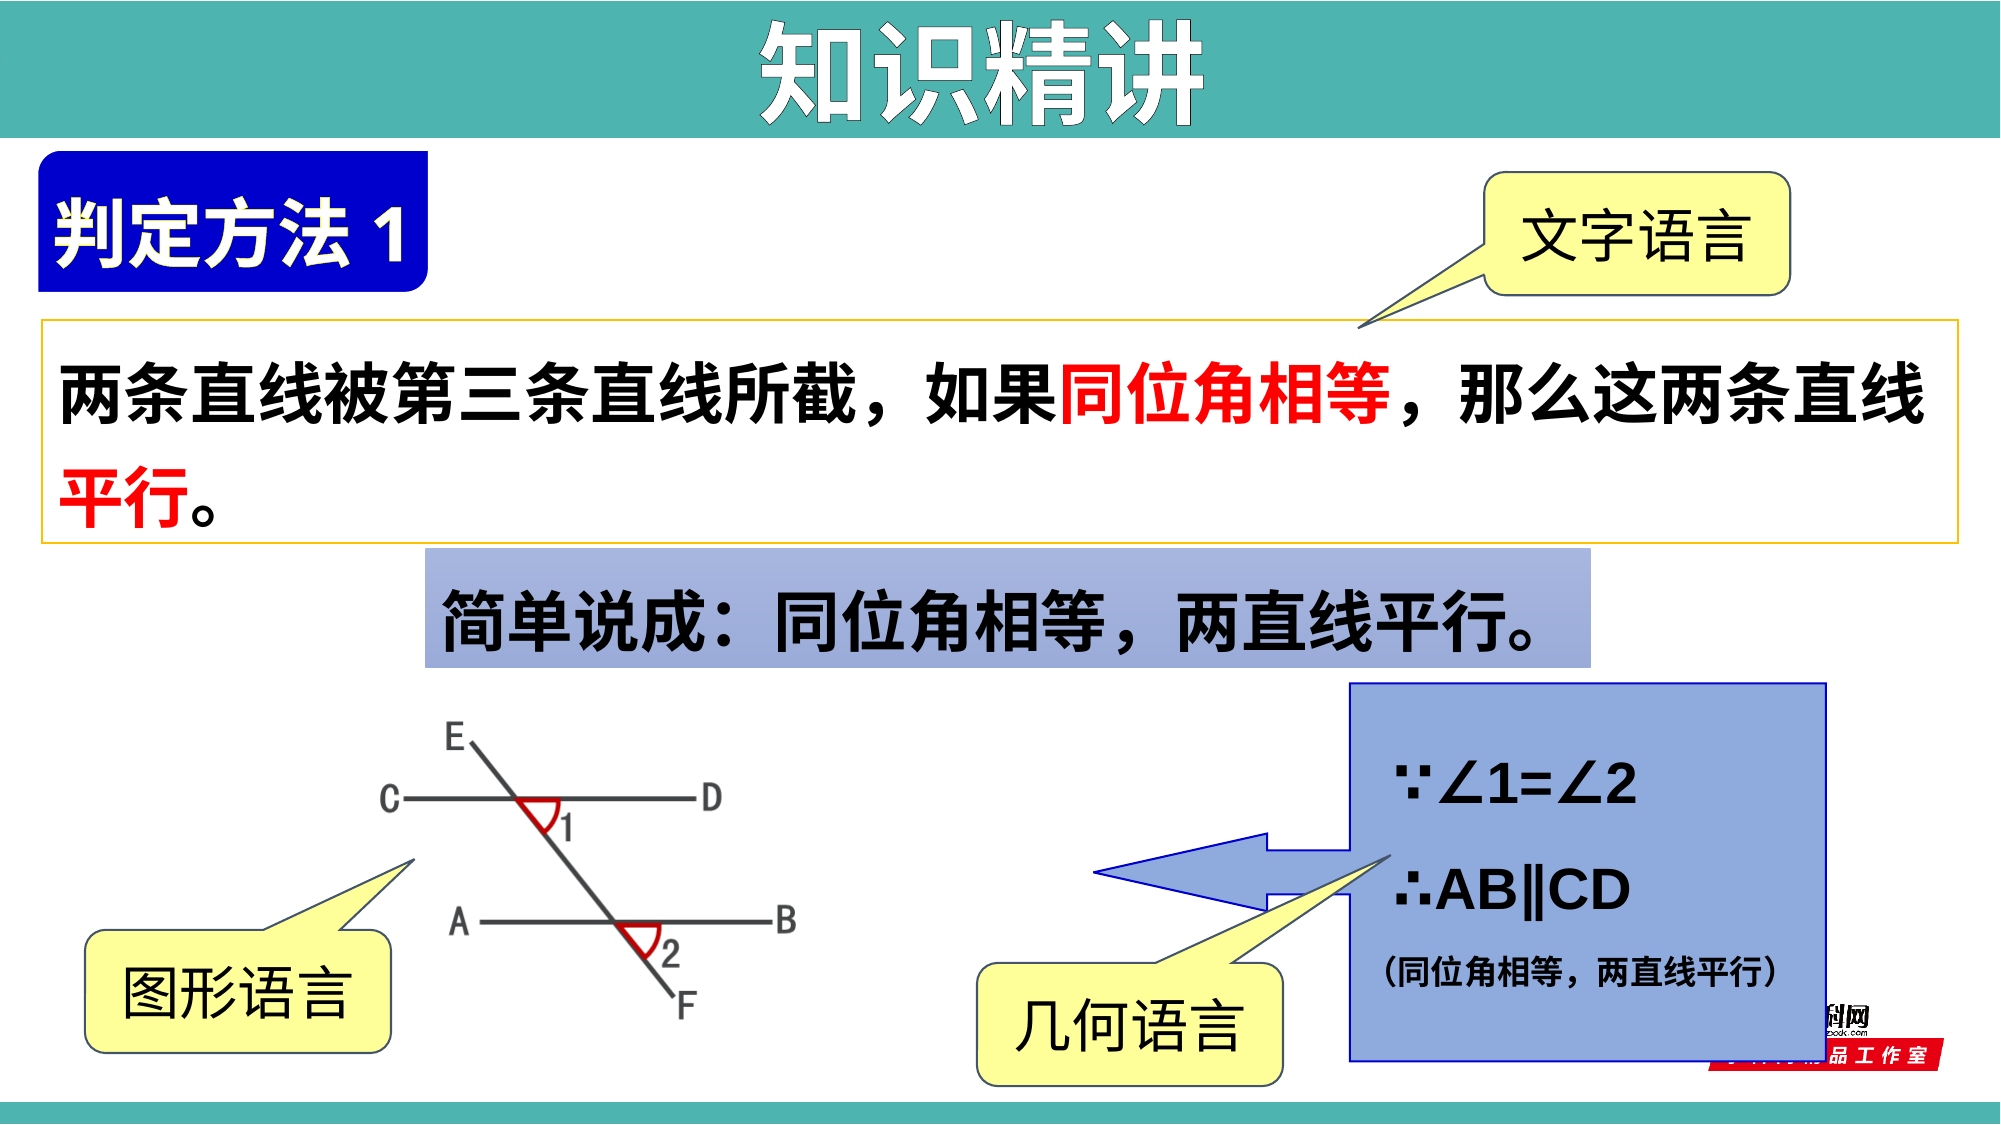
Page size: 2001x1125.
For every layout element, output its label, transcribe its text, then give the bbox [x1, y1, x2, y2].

text_box 文字语言 [1357, 170, 1792, 330]
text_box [37, 149, 439, 293]
text_box 几何语言 [975, 961, 1285, 1088]
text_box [1093, 683, 1826, 1062]
text_box 简单说成：同位角相等，两直线平行。 [425, 548, 1591, 668]
picture [0, 1, 2001, 1124]
text_box 图形语言 [83, 886, 377, 1055]
text_box 两条直线被第三条直线所截，如果同位角相等，那么这两条直线平行。 [41, 319, 1959, 544]
text_box 知识精讲 [742, 0, 1223, 146]
